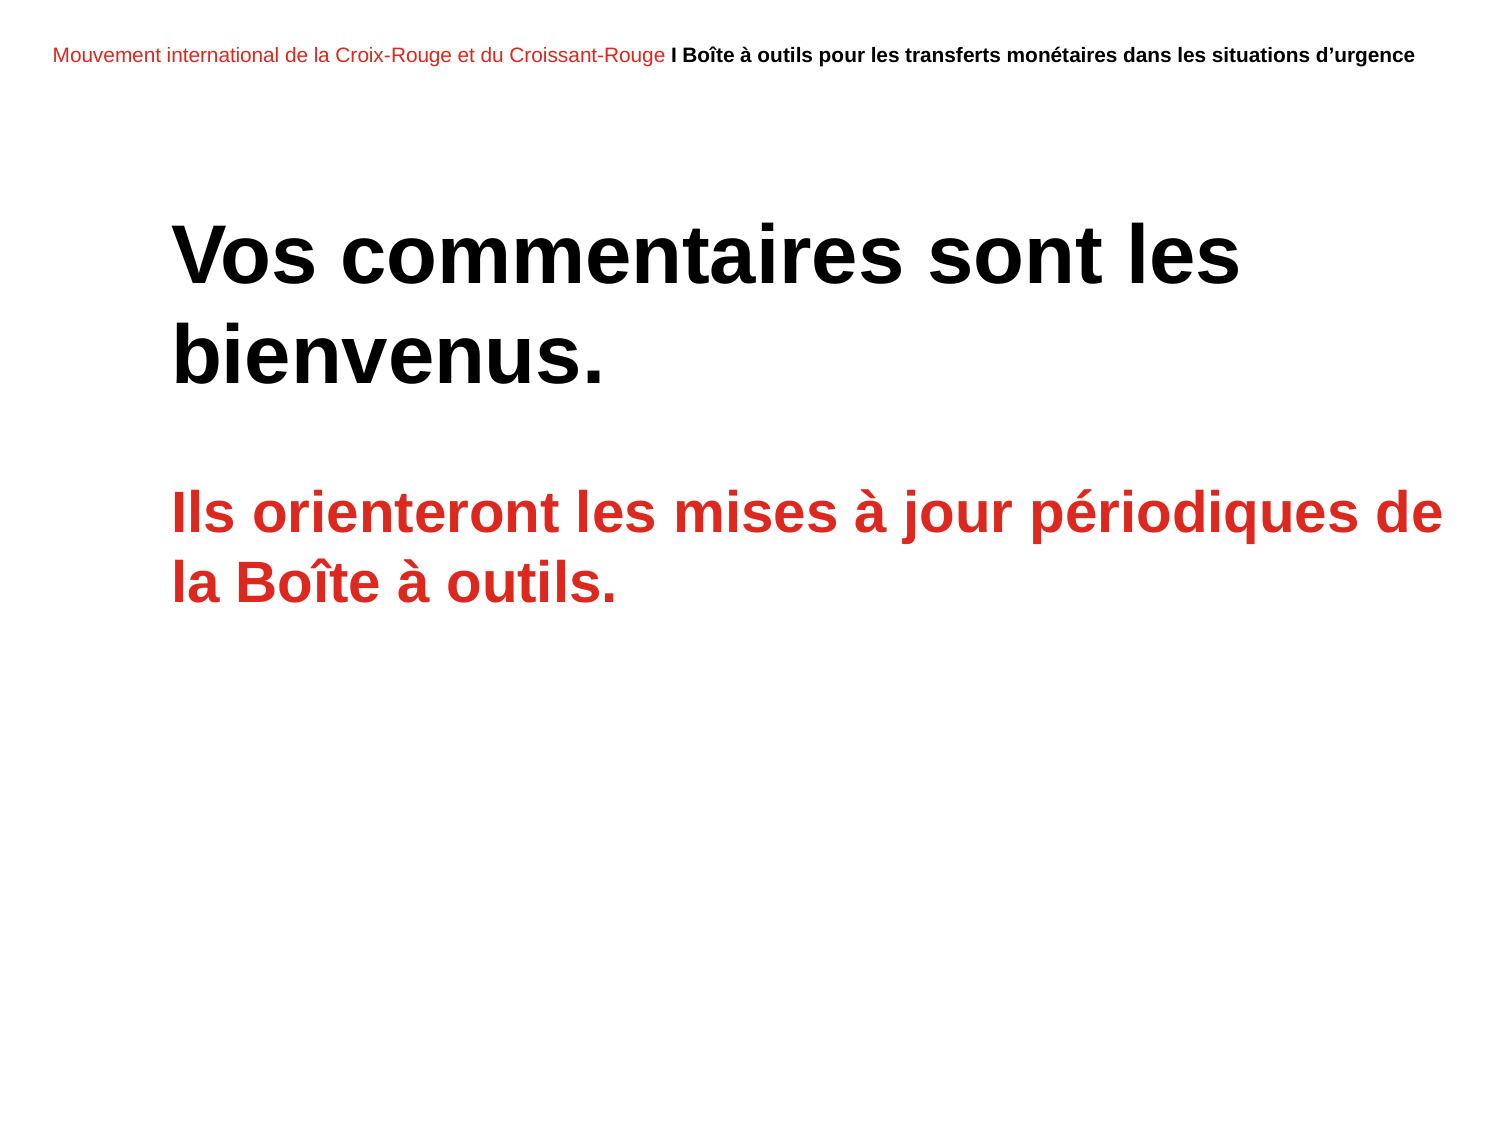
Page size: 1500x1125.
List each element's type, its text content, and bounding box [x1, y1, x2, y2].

subtitle Vos commentaires sont les bienvenus. Ils orienteront les mises à jour périodiques de la Boîte à outils. [81, 276, 1480, 623]
